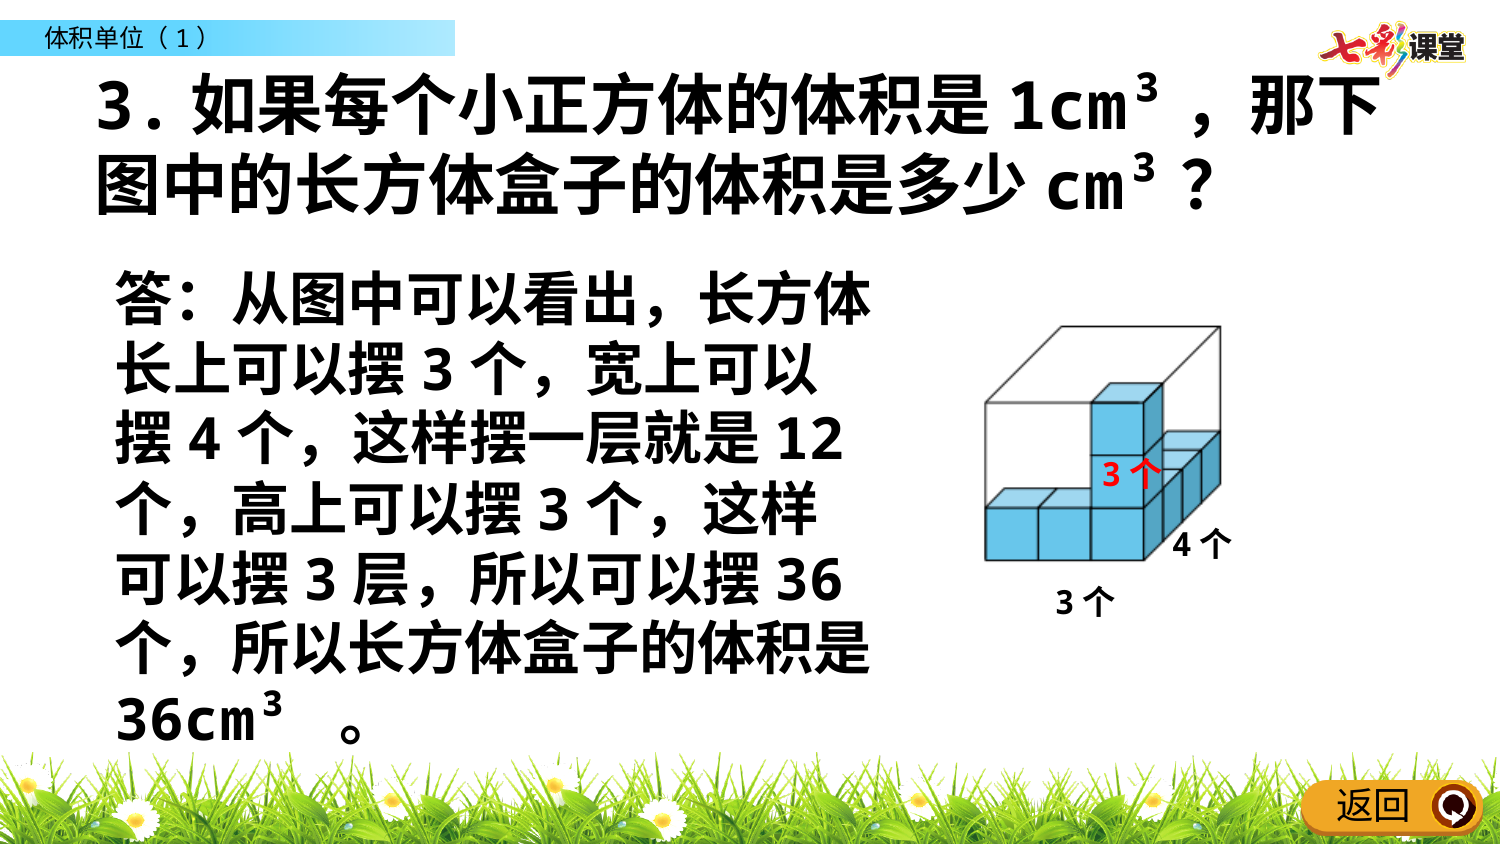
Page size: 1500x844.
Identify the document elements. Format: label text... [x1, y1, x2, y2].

picture [1316, 20, 1468, 80]
text_box 3.如果每个小正方体的体积是1cm³，那下图中的长方体盒子的体积是多少cm³？ [79, 55, 1443, 231]
picture [950, 304, 1256, 574]
text_box 答：从图中可以看出，长方体长上可以摆3个，宽上可以摆4个，这样摆一层就是12个，高上可以摆3个，这样可以摆3层，所以可以摆36个，所以长方体盒子的体积是36cm³ 。 [100, 254, 892, 759]
picture [0, 752, 1500, 844]
text_box 3个 [1039, 583, 1131, 629]
